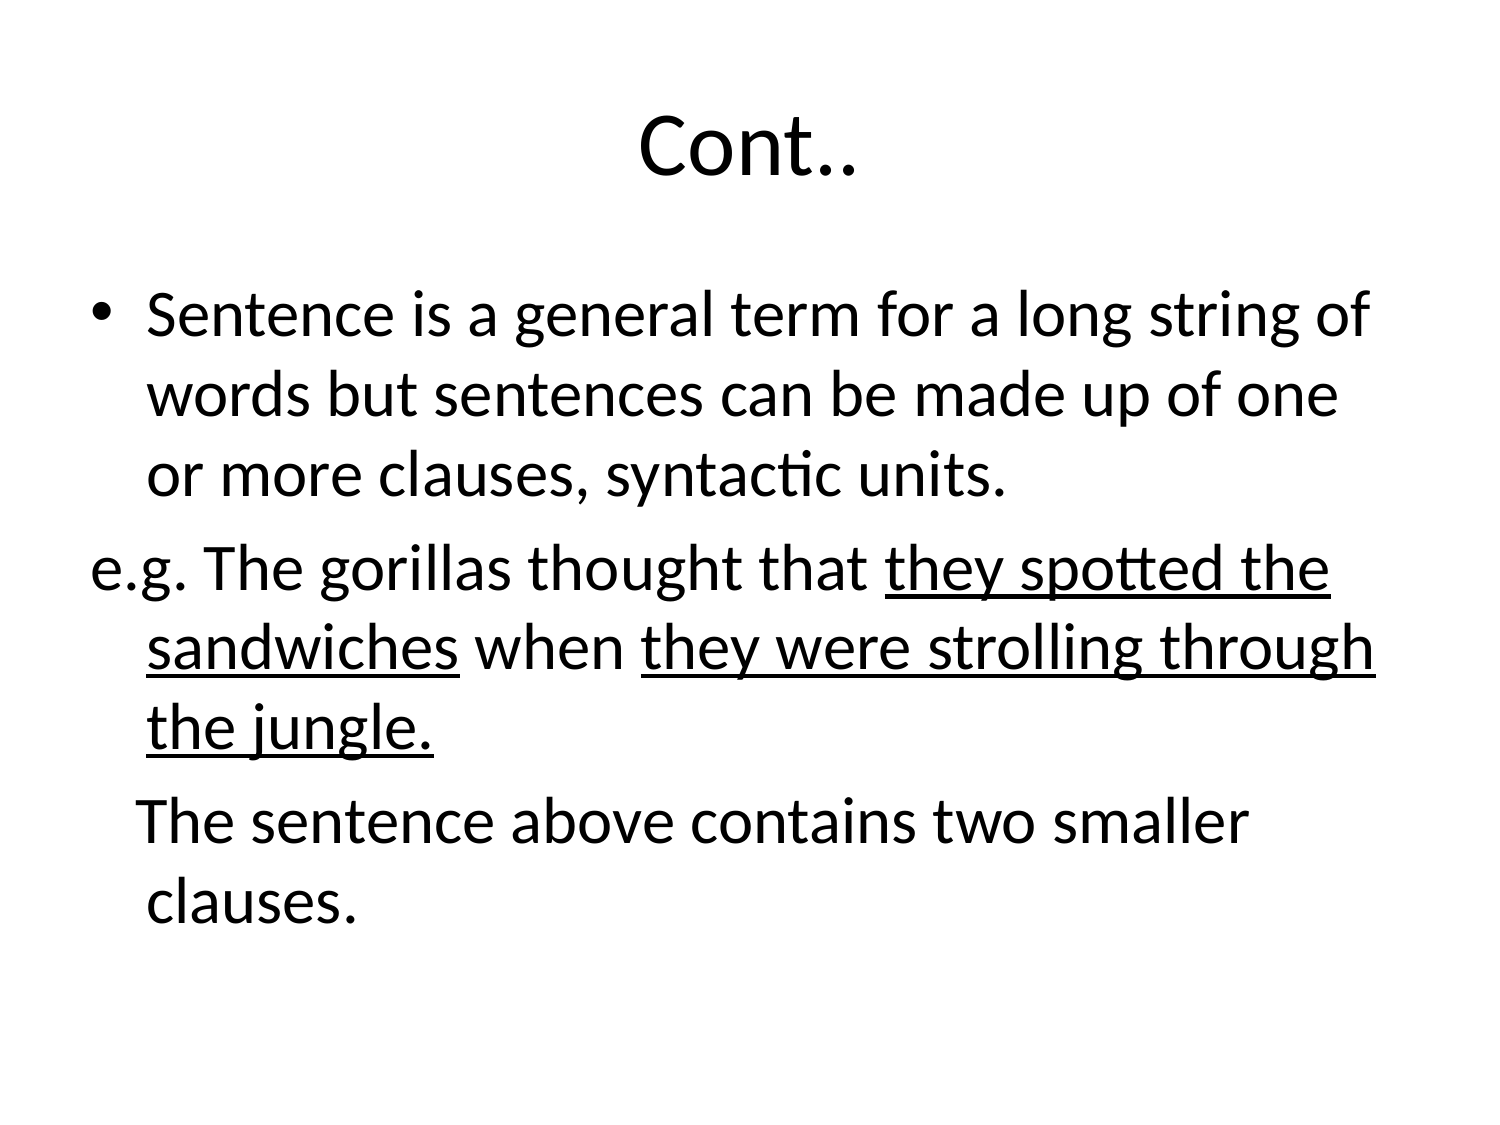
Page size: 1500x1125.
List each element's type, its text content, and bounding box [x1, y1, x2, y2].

title Cont.. [75, 45, 1425, 233]
list Sentence is a general term for a long string of words but sentences can be made up of one or more clauses, syntactic units. e.g. The gorillas thought that they spotted the sandwiches when they were strolling through the jungle. The sentence above contains two smaller clauses. [75, 262, 1425, 1005]
